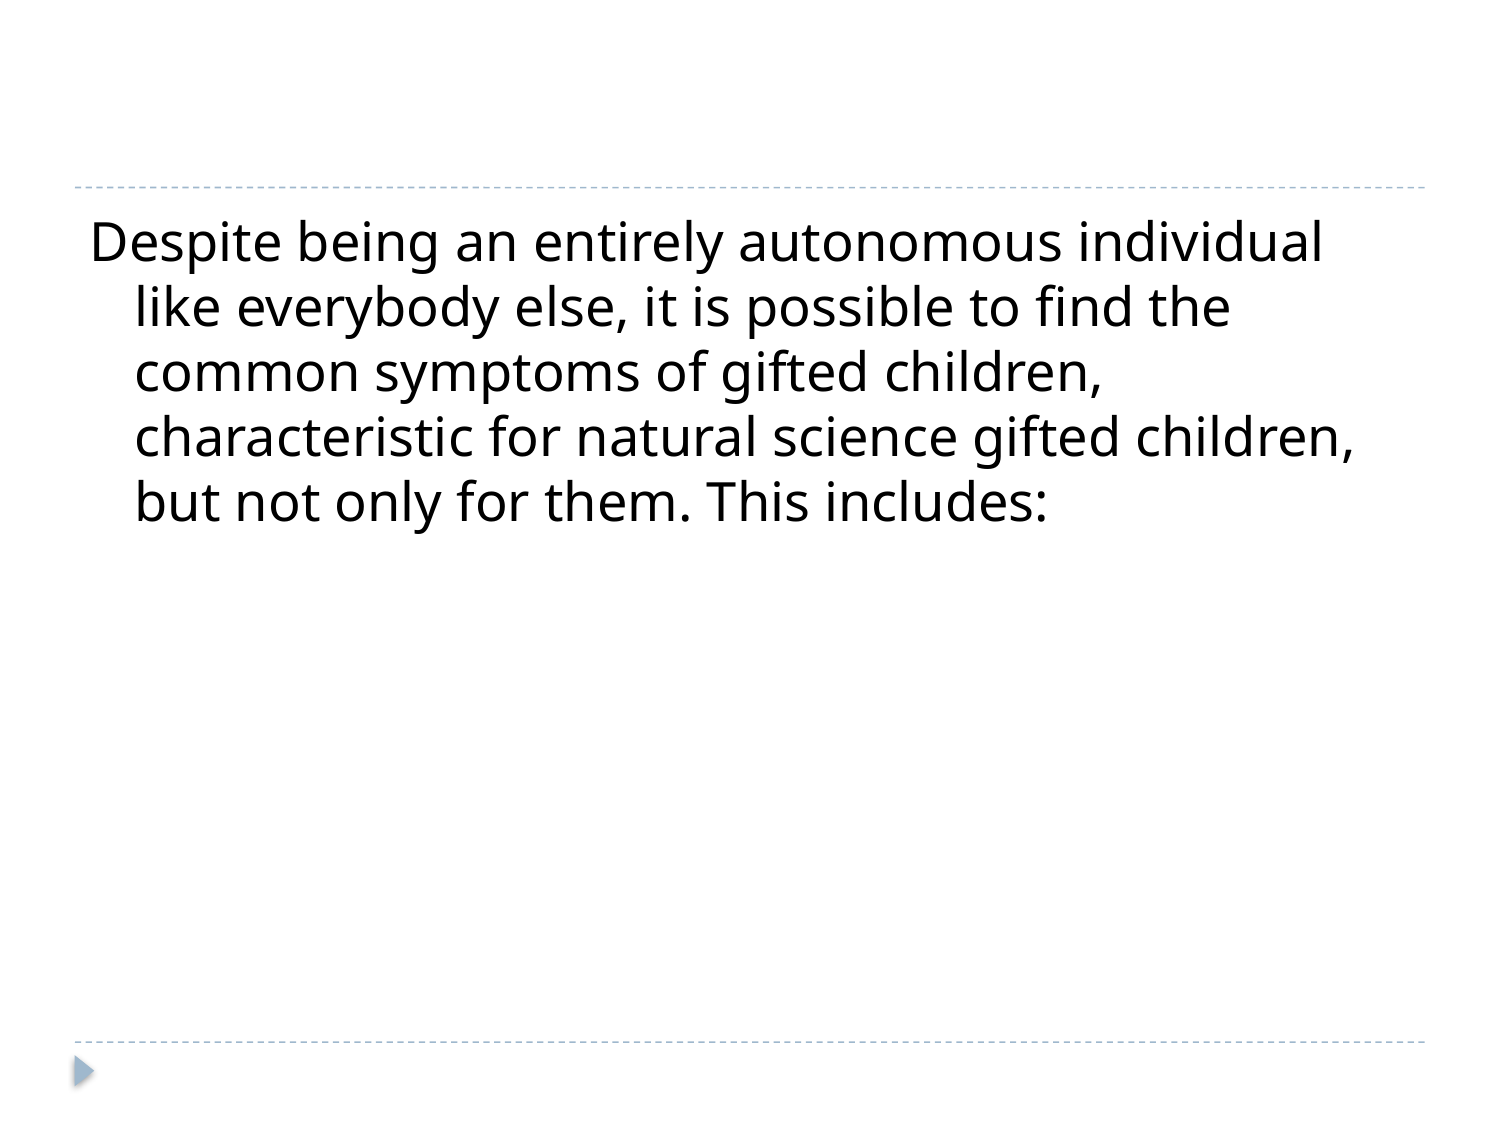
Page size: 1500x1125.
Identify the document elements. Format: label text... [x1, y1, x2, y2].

list Despite being an entirely autonomous individual like everybody else, it is possible to find the common symptoms of gifted children, characteristic for natural science gifted children, but not only for them. This includes: [75, 200, 1425, 1010]
